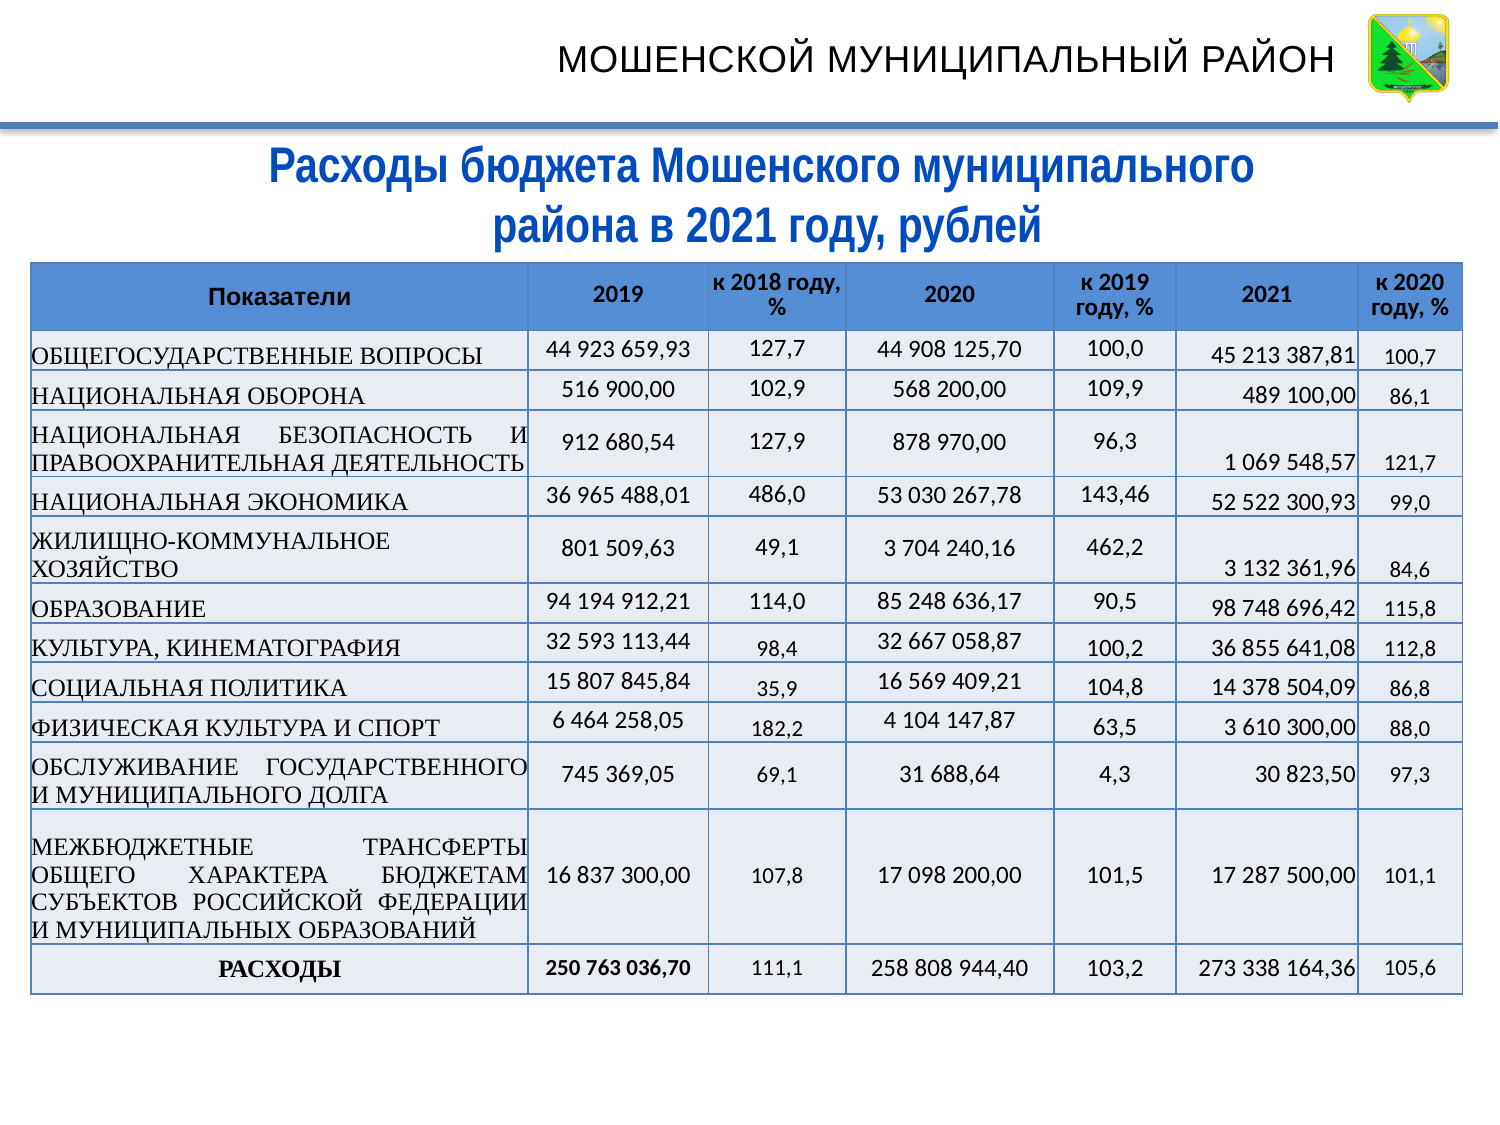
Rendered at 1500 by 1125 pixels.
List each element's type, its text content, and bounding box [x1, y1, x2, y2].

table_cell 96,3 [1055, 411, 1175, 476]
table_cell 97,3 [1359, 743, 1462, 808]
table_cell 568 200,00 [847, 371, 1053, 409]
table_cell 49,1 [709, 517, 845, 582]
table_cell 121,7 [1359, 411, 1462, 476]
table_cell 90,5 [1055, 584, 1175, 622]
table_cell НАЦИОНАЛЬНАЯ БЕЗОПАСНОСТЬ И ПРАВООХРАНИТЕЛЬНАЯ ДЕЯТЕЛЬНОСТЬ [32, 411, 527, 476]
table_cell 88,0 [1359, 703, 1462, 741]
table_cell 86,8 [1359, 663, 1462, 701]
table_cell 98 748 696,42 [1177, 584, 1357, 622]
table_cell 6 464 258,05 [529, 703, 708, 741]
table_header к 2018 году, % [709, 264, 845, 330]
table_cell 4,3 [1055, 743, 1175, 808]
table_cell 258 808 944,40 [847, 945, 1053, 993]
table_cell ФИЗИЧЕСКАЯ КУЛЬТУРА И СПОРТ [32, 703, 527, 741]
table_cell 100,7 [1359, 331, 1462, 369]
table_cell 102,9 [709, 371, 845, 409]
table_cell 182,2 [709, 703, 845, 741]
table_cell 489 100,00 [1177, 371, 1357, 409]
table_cell 516 900,00 [529, 371, 708, 409]
table_cell 801 509,63 [529, 517, 708, 582]
table_header 2019 [529, 264, 708, 330]
table_cell 745 369,05 [529, 743, 708, 808]
table_header Показатели [32, 264, 527, 330]
table_cell НАЦИОНАЛЬНАЯ ЭКОНОМИКА [32, 477, 527, 515]
table_header к 2019 году, % [1055, 264, 1175, 330]
table_cell РАСХОДЫ [32, 945, 527, 993]
table_cell 1 069 548,57 [1177, 411, 1357, 476]
table_cell ЖИЛИЩНО-КОММУНАЛЬНОЕ ХОЗЯЙСТВО [32, 517, 527, 582]
table_cell 14 378 504,09 [1177, 663, 1357, 701]
table_cell 4 104 147,87 [847, 703, 1053, 741]
table_cell 878 970,00 [847, 411, 1053, 476]
table_cell 17 287 500,00 [1177, 810, 1357, 943]
table_cell МЕЖБЮДЖЕТНЫЕ ТРАНСФЕРТЫ ОБЩЕГО ХАРАКТЕРА БЮДЖЕТАМ СУБЪЕКТОВ РОССИЙСКОЙ ФЕДЕРАЦИИ И МУНИЦИПАЛЬНЫХ ОБРАЗОВАНИЙ [32, 810, 527, 943]
table_cell 103,2 [1055, 945, 1175, 993]
table_header 2021 [1177, 264, 1357, 330]
table_cell НАЦИОНАЛЬНАЯ ОБОРОНА [32, 371, 527, 409]
table_cell 100,0 [1055, 331, 1175, 369]
table_cell 98,4 [709, 624, 845, 661]
table_cell 109,9 [1055, 371, 1175, 409]
table_cell 114,0 [709, 584, 845, 622]
table_cell 16 837 300,00 [529, 810, 708, 943]
table_cell 101,5 [1055, 810, 1175, 943]
table_cell 36 855 641,08 [1177, 624, 1357, 661]
picture [1366, 12, 1451, 104]
table_cell 101,1 [1359, 810, 1462, 943]
table_cell 31 688,64 [847, 743, 1053, 808]
table_cell ОБЩЕГОСУДАРСТВЕННЫЕ ВОПРОСЫ [32, 331, 527, 369]
table_cell 3 704 240,16 [847, 517, 1053, 582]
table_cell ОБСЛУЖИВАНИЕ ГОСУДАРСТВЕННОГО И МУНИЦИПАЛЬНОГО ДОЛГА [32, 743, 527, 808]
table_cell 32 667 058,87 [847, 624, 1053, 661]
table_cell СОЦИАЛЬНАЯ ПОЛИТИКА [32, 663, 527, 701]
table_cell 100,2 [1055, 624, 1175, 661]
table_cell 486,0 [709, 477, 845, 515]
table_cell 111,1 [709, 945, 845, 993]
table_cell 30 823,50 [1177, 743, 1357, 808]
table_cell 53 030 267,78 [847, 477, 1053, 515]
table_cell 112,8 [1359, 624, 1462, 661]
table_cell 127,9 [709, 411, 845, 476]
table_cell 86,1 [1359, 371, 1462, 409]
table_header к 2020 году, % [1359, 264, 1462, 330]
text_box Расходы бюджета Мошенского муниципального района в 2021 году, рублей [88, 137, 1447, 230]
table_cell 127,7 [709, 331, 845, 369]
table_cell 85 248 636,17 [847, 584, 1053, 622]
table_cell 273 338 164,36 [1177, 945, 1357, 993]
table_cell 45 213 387,81 [1177, 331, 1357, 369]
table_cell 52 522 300,93 [1177, 477, 1357, 515]
table_cell 104,8 [1055, 663, 1175, 701]
table_cell 105,6 [1359, 945, 1462, 993]
table_cell КУЛЬТУРА, КИНЕМАТОГРАФИЯ [32, 624, 527, 661]
table_cell 44 923 659,93 [529, 331, 708, 369]
table_cell 16 569 409,21 [847, 663, 1053, 701]
table_cell 94 194 912,21 [529, 584, 708, 622]
table_cell 44 908 125,70 [847, 331, 1053, 369]
table_cell 36 965 488,01 [529, 477, 708, 515]
table_cell 35,9 [709, 663, 845, 701]
table_header 2020 [847, 264, 1053, 330]
table_cell 3 132 361,96 [1177, 517, 1357, 582]
table_cell 99,0 [1359, 477, 1462, 515]
table_cell 69,1 [709, 743, 845, 808]
table_cell ОБРАЗОВАНИЕ [32, 584, 527, 622]
text_box МОШЕНСКОЙ МУНИЦИПАЛЬНЫЙ РАЙОН [542, 27, 1361, 88]
table_cell 115,8 [1359, 584, 1462, 622]
table_cell 912 680,54 [529, 411, 708, 476]
table_cell 63,5 [1055, 703, 1175, 741]
table_cell 17 098 200,00 [847, 810, 1053, 943]
table_cell 3 610 300,00 [1177, 703, 1357, 741]
table_cell 15 807 845,84 [529, 663, 708, 701]
table_cell 32 593 113,44 [529, 624, 708, 661]
table_cell 462,2 [1055, 517, 1175, 582]
table_cell 84,6 [1359, 517, 1462, 582]
table_cell 250 763 036,70 [529, 945, 708, 993]
table_cell 143,46 [1055, 477, 1175, 515]
table_cell 107,8 [709, 810, 845, 943]
